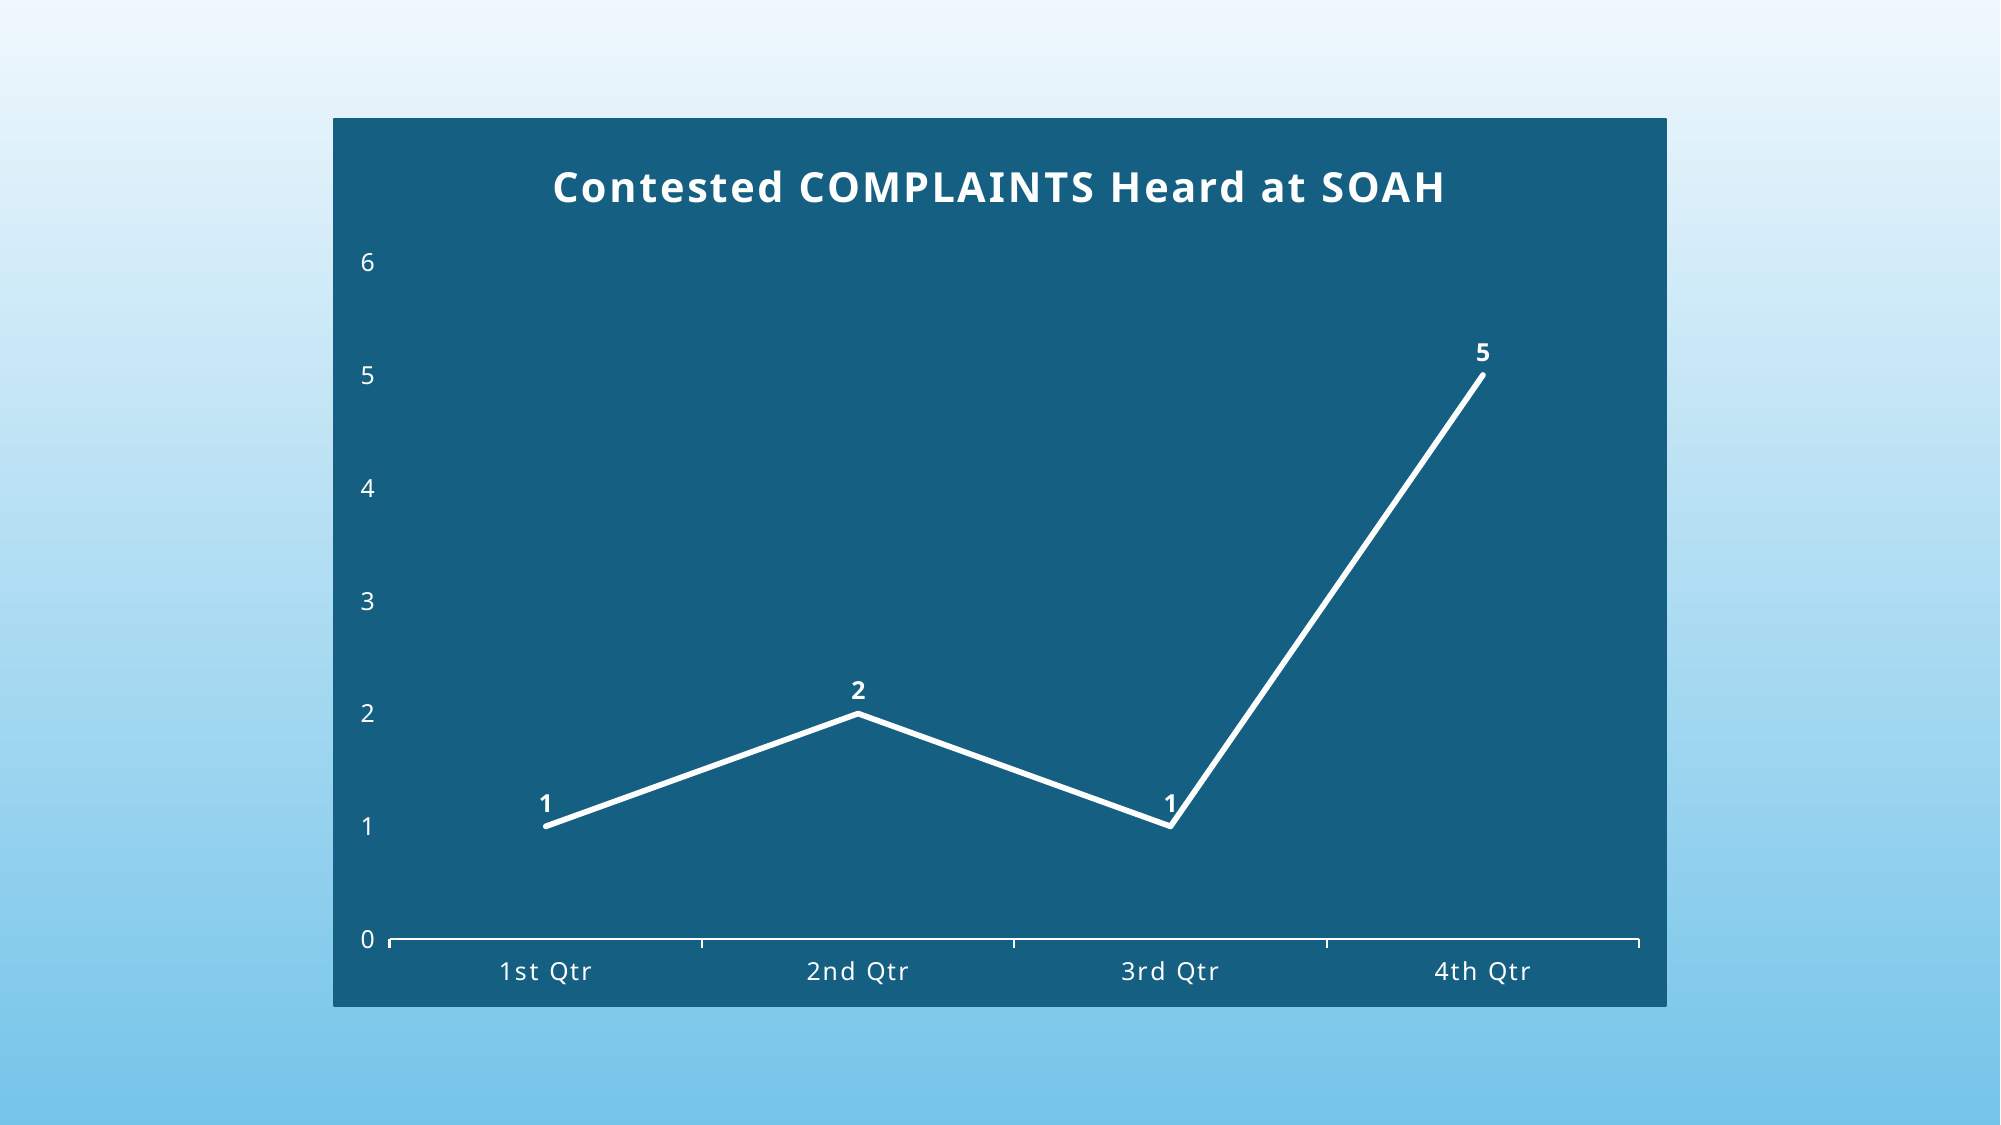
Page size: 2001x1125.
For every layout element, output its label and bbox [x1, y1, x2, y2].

chart [332, 117, 1668, 1008]
